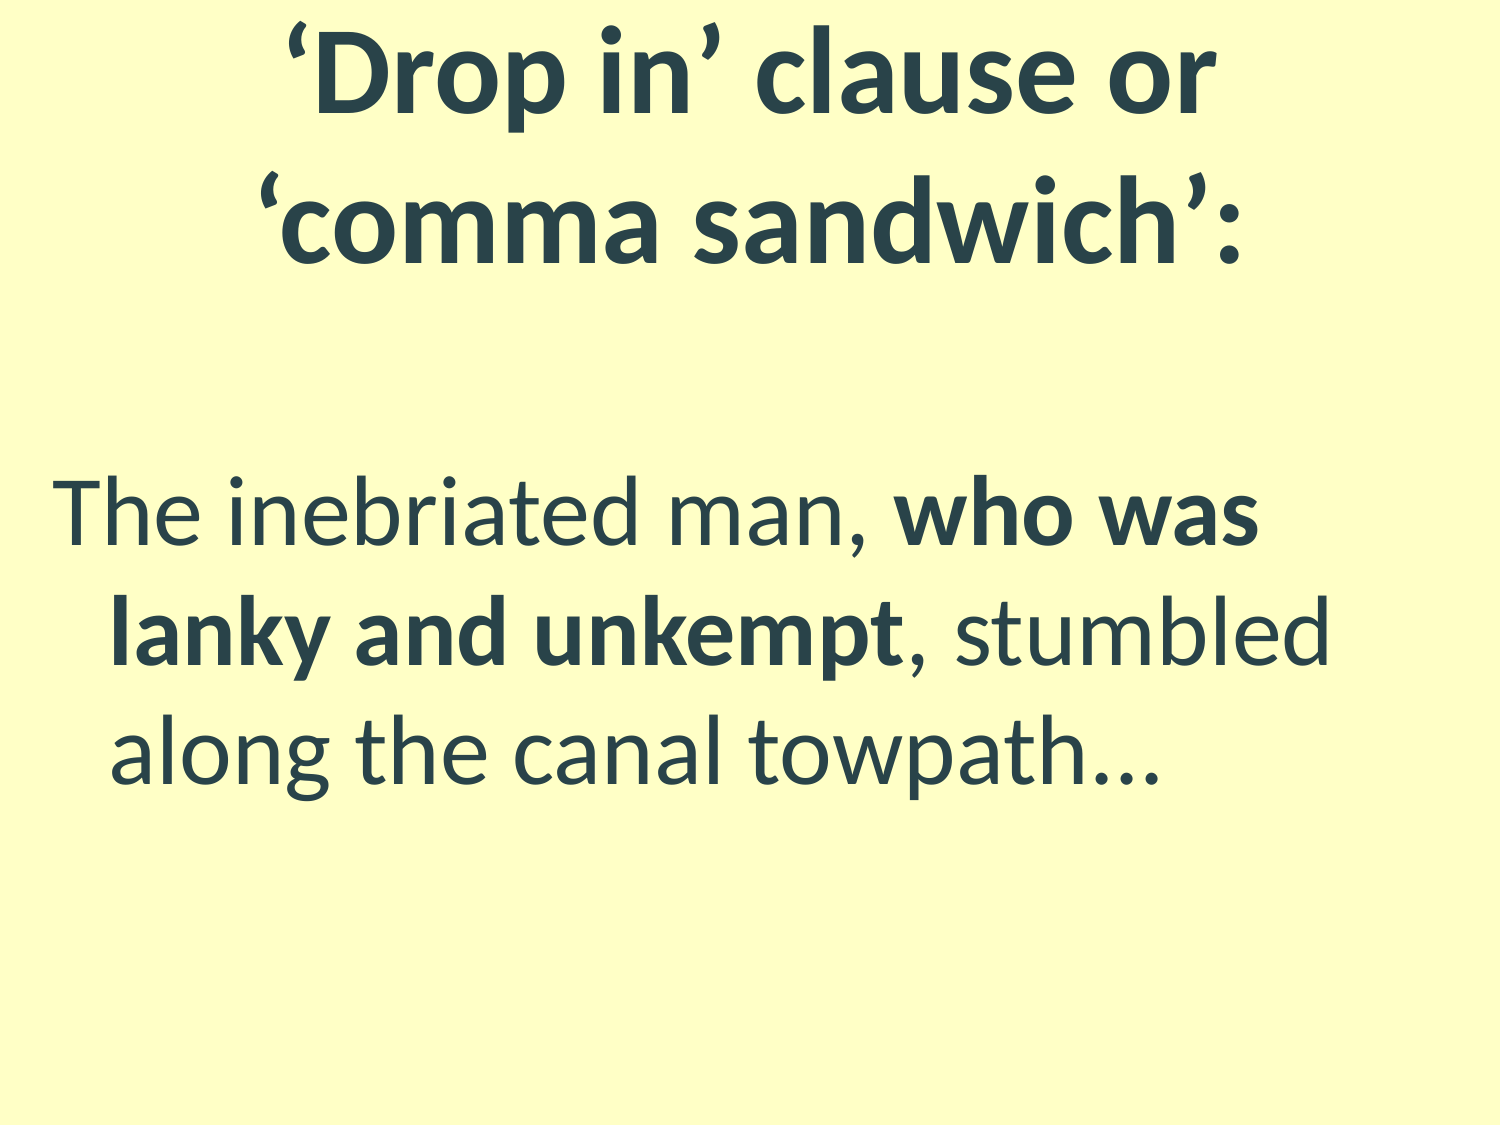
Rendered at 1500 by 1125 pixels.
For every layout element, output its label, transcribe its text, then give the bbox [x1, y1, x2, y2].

title ‘Drop in’ clause or ‘comma sandwich’: [75, 45, 1425, 233]
list The inebriated man, who was lanky and unkempt, stumbled along the canal towpath... [37, 437, 1425, 1125]
